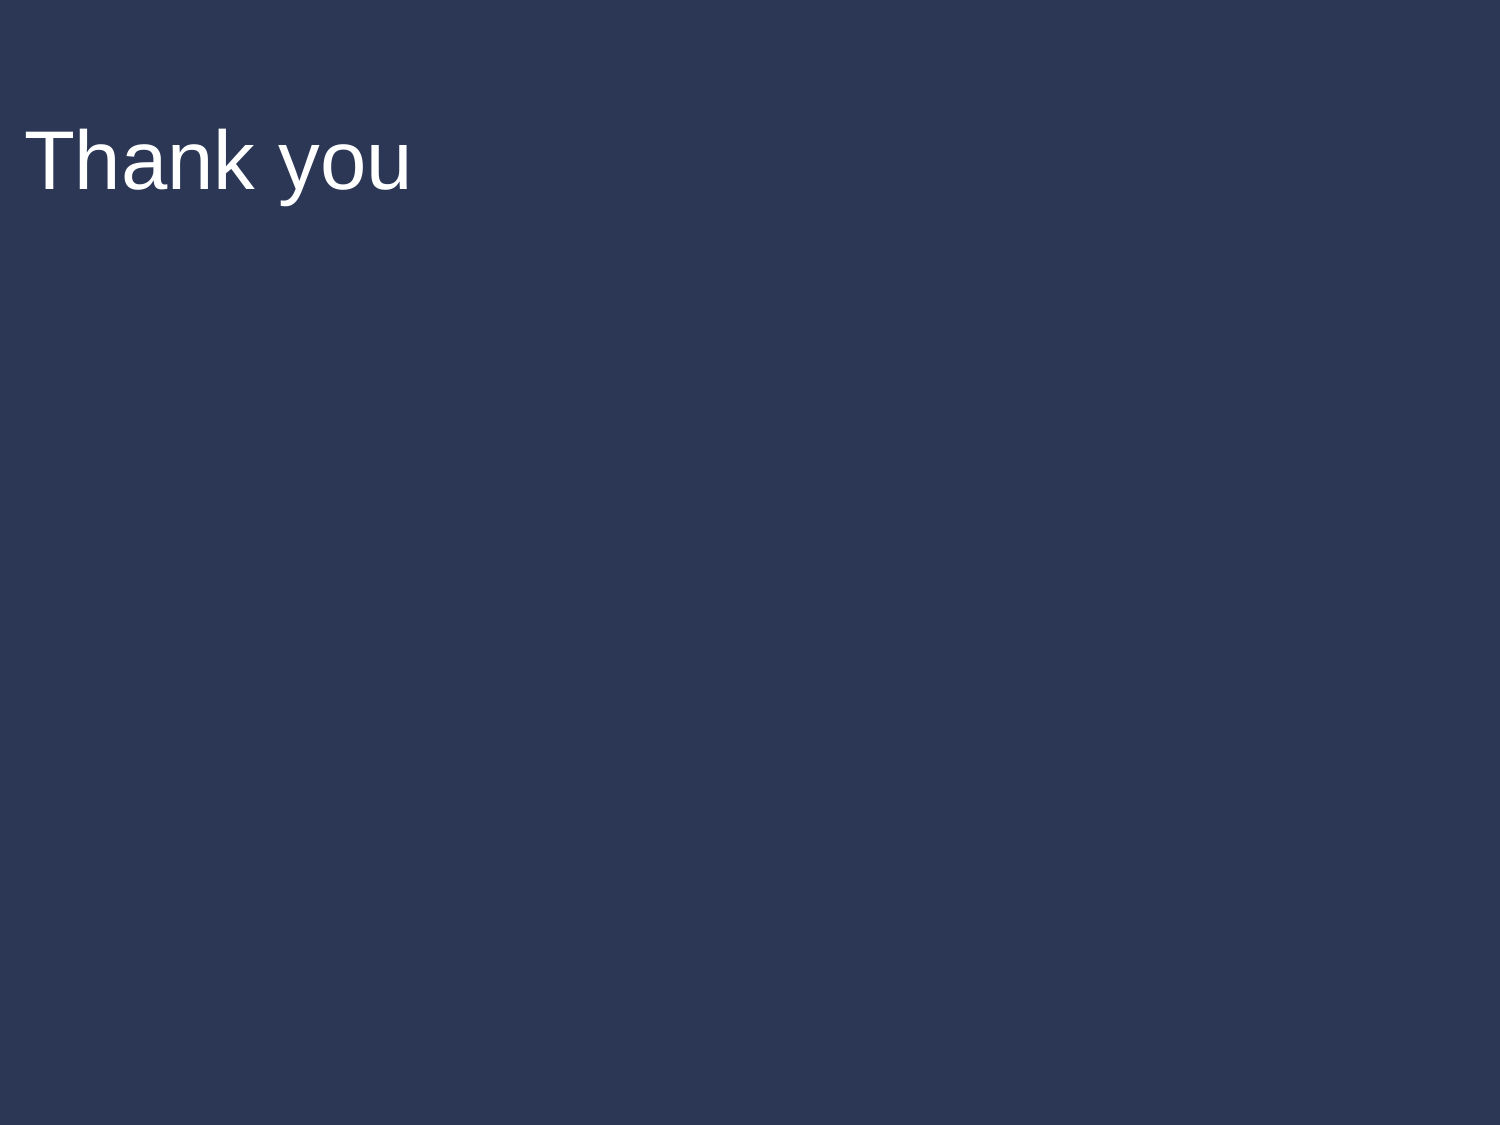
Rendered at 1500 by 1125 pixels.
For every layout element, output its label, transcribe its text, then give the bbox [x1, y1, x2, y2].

text_box Thank you [13, 106, 1471, 277]
